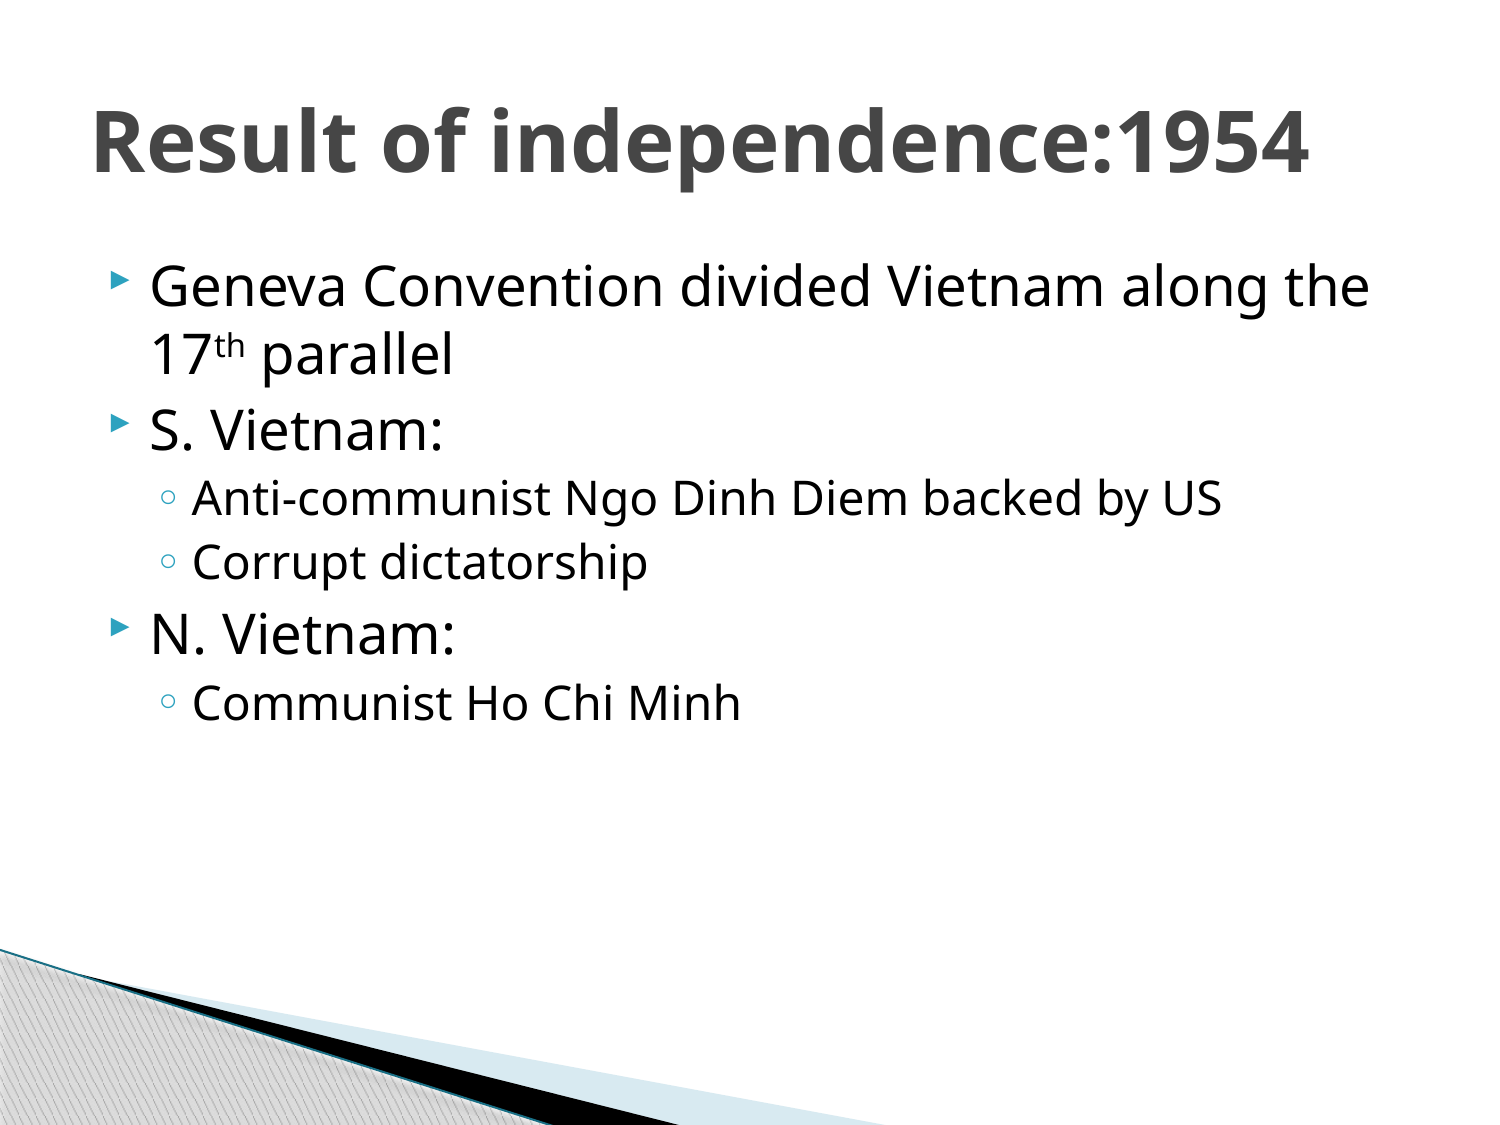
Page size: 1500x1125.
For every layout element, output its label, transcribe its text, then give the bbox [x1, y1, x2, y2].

list Geneva Convention divided Vietnam along the 17th parallel S. Vietnam: Anti-communist Ngo Dinh Diem backed by US Corrupt dictatorship N. Vietnam: Communist Ho Chi Minh [75, 243, 1425, 986]
title Result of independence:1954 [75, 45, 1425, 233]
